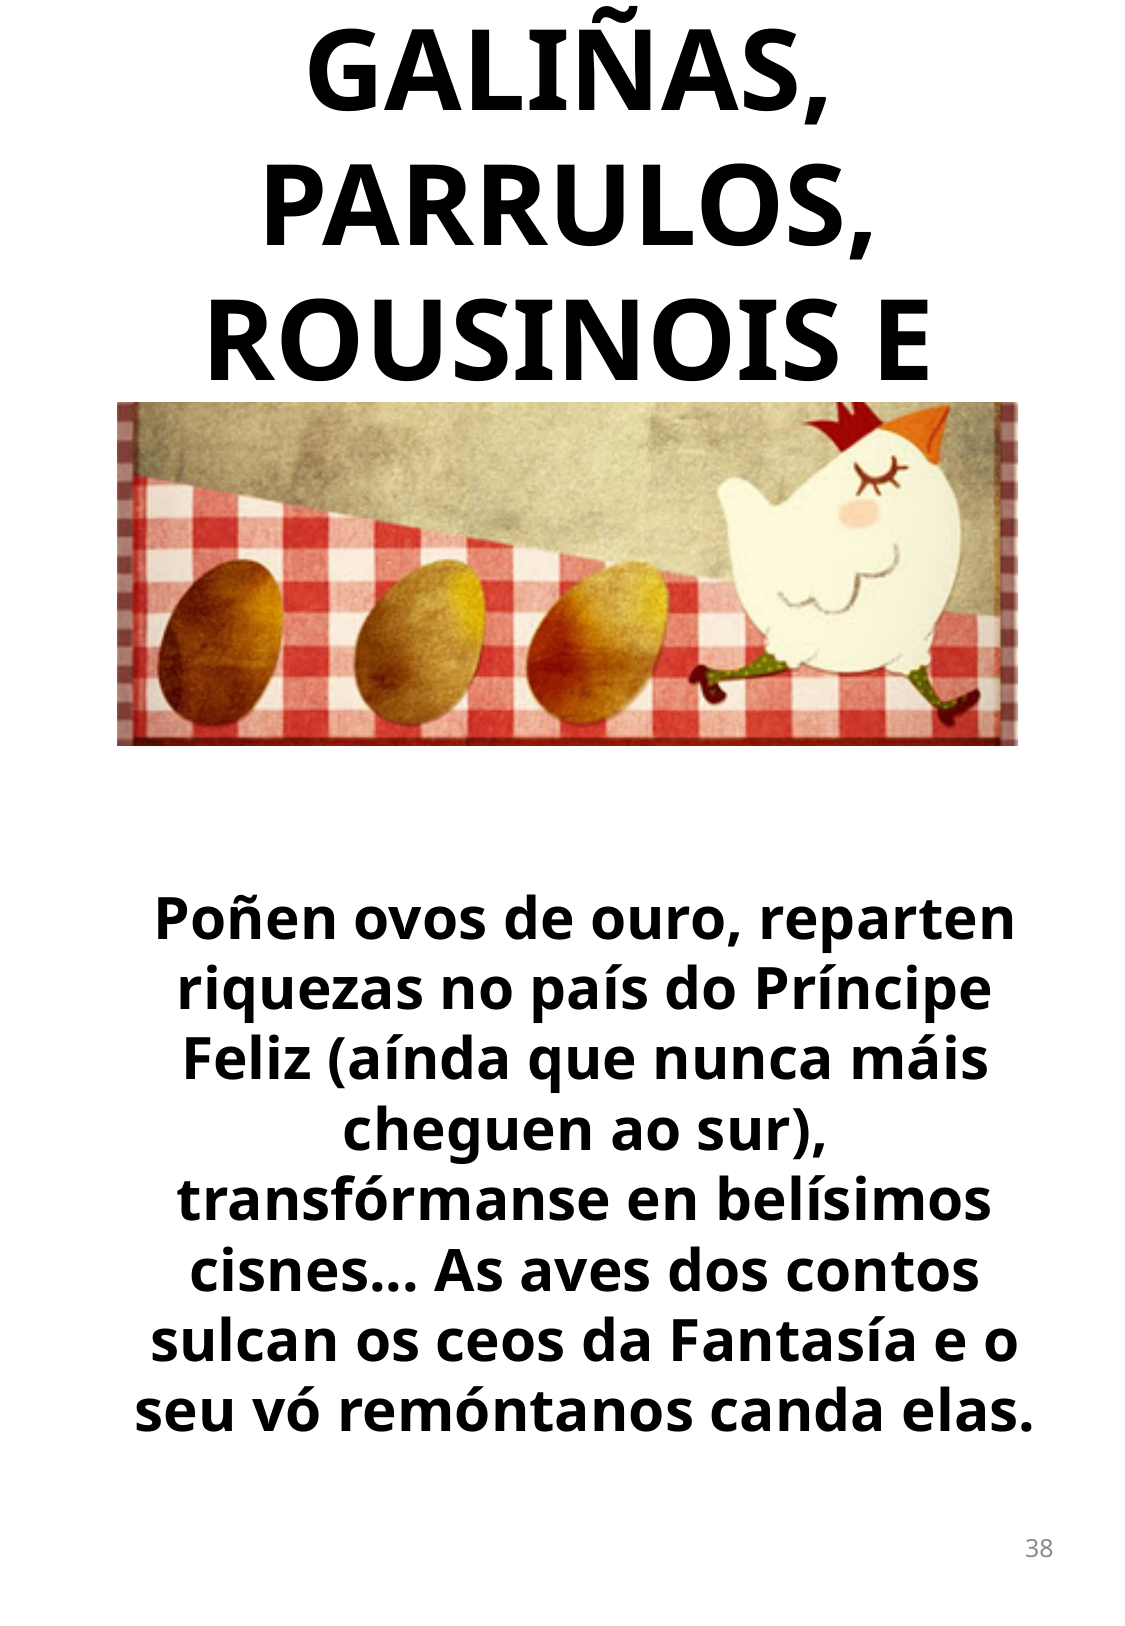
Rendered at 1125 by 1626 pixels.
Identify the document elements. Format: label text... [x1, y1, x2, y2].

text_box [0, 0, 363, 140]
picture [116, 402, 1019, 746]
slide_number 38 [806, 1506, 1069, 1593]
title GALIÑAS, PARRULOS, ROUSINOIS E ANDURIÑAS [46, 167, 1090, 368]
text_box Poñen ovos de ouro, reparten riquezas no país do Príncipe Feliz (aínda que nunca máis cheguen ao sur), transfórmanse en belísimos cisnes... As aves dos contos sulcan os ceos da Fantasía e o seu vó remóntanos canda elas. [128, 847, 1043, 1469]
